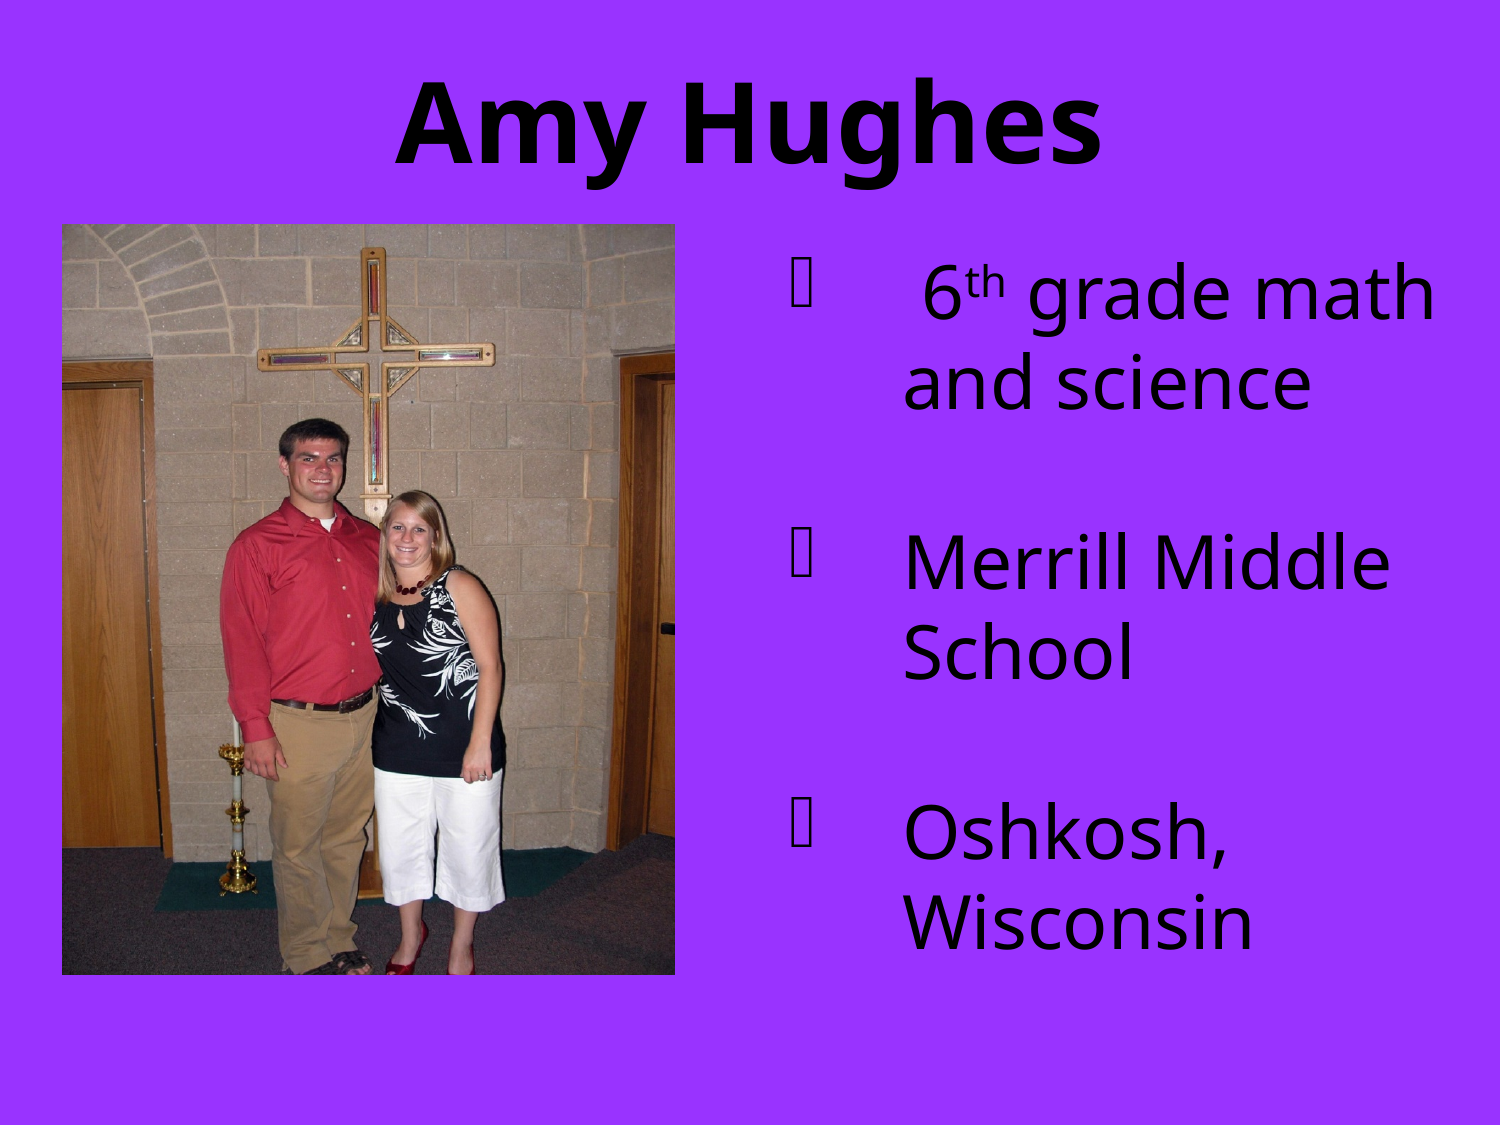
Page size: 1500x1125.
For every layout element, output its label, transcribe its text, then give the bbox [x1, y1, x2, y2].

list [62, 224, 676, 976]
title Amy Hughes [75, 24, 1425, 213]
text_box 6th grade math and science Merrill Middle School Oshkosh, Wisconsin [774, 237, 1463, 1125]
